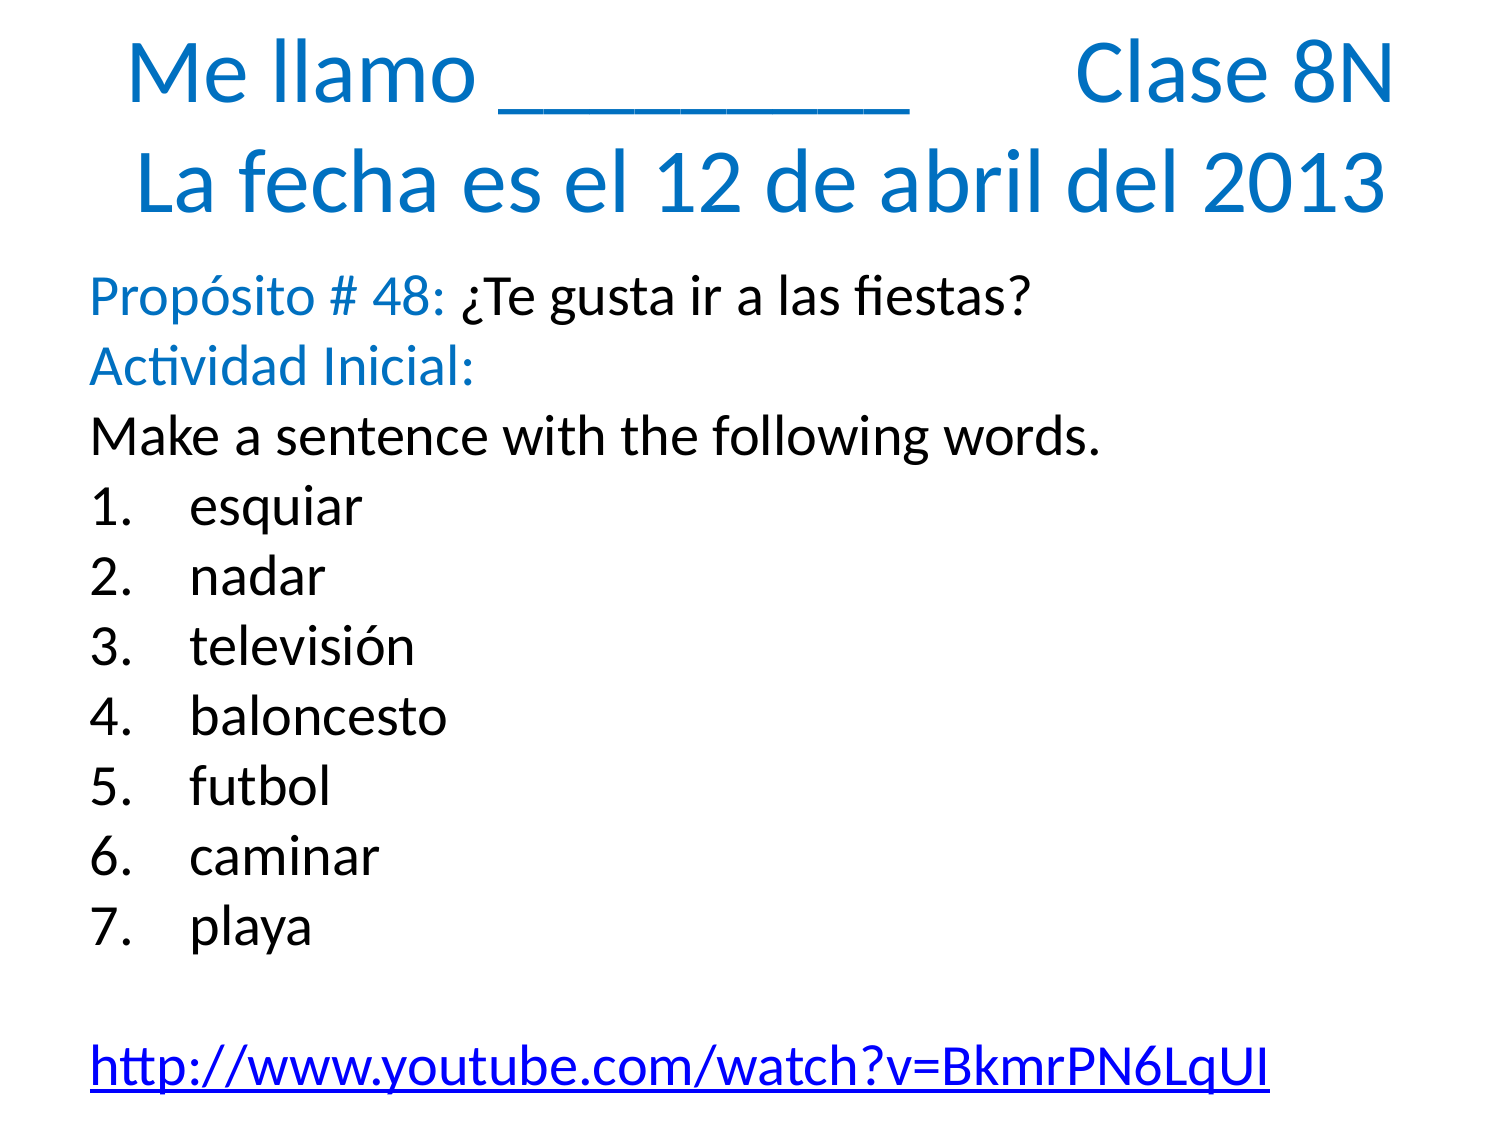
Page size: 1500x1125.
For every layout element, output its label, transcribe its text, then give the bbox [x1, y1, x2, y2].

text_box Propósito # 48: ¿Te gusta ir a las fiestas? Actividad Inicial: Make a sentence with the following words. esquiar nadar televisión baloncesto futbol caminar playa http://www.youtube.com/watch?v=BkmrPN6LqUI [75, 249, 1463, 1125]
title Me llamo _________ Clase 8N La fecha es el 12 de abril del 2013 [24, 0, 1500, 242]
